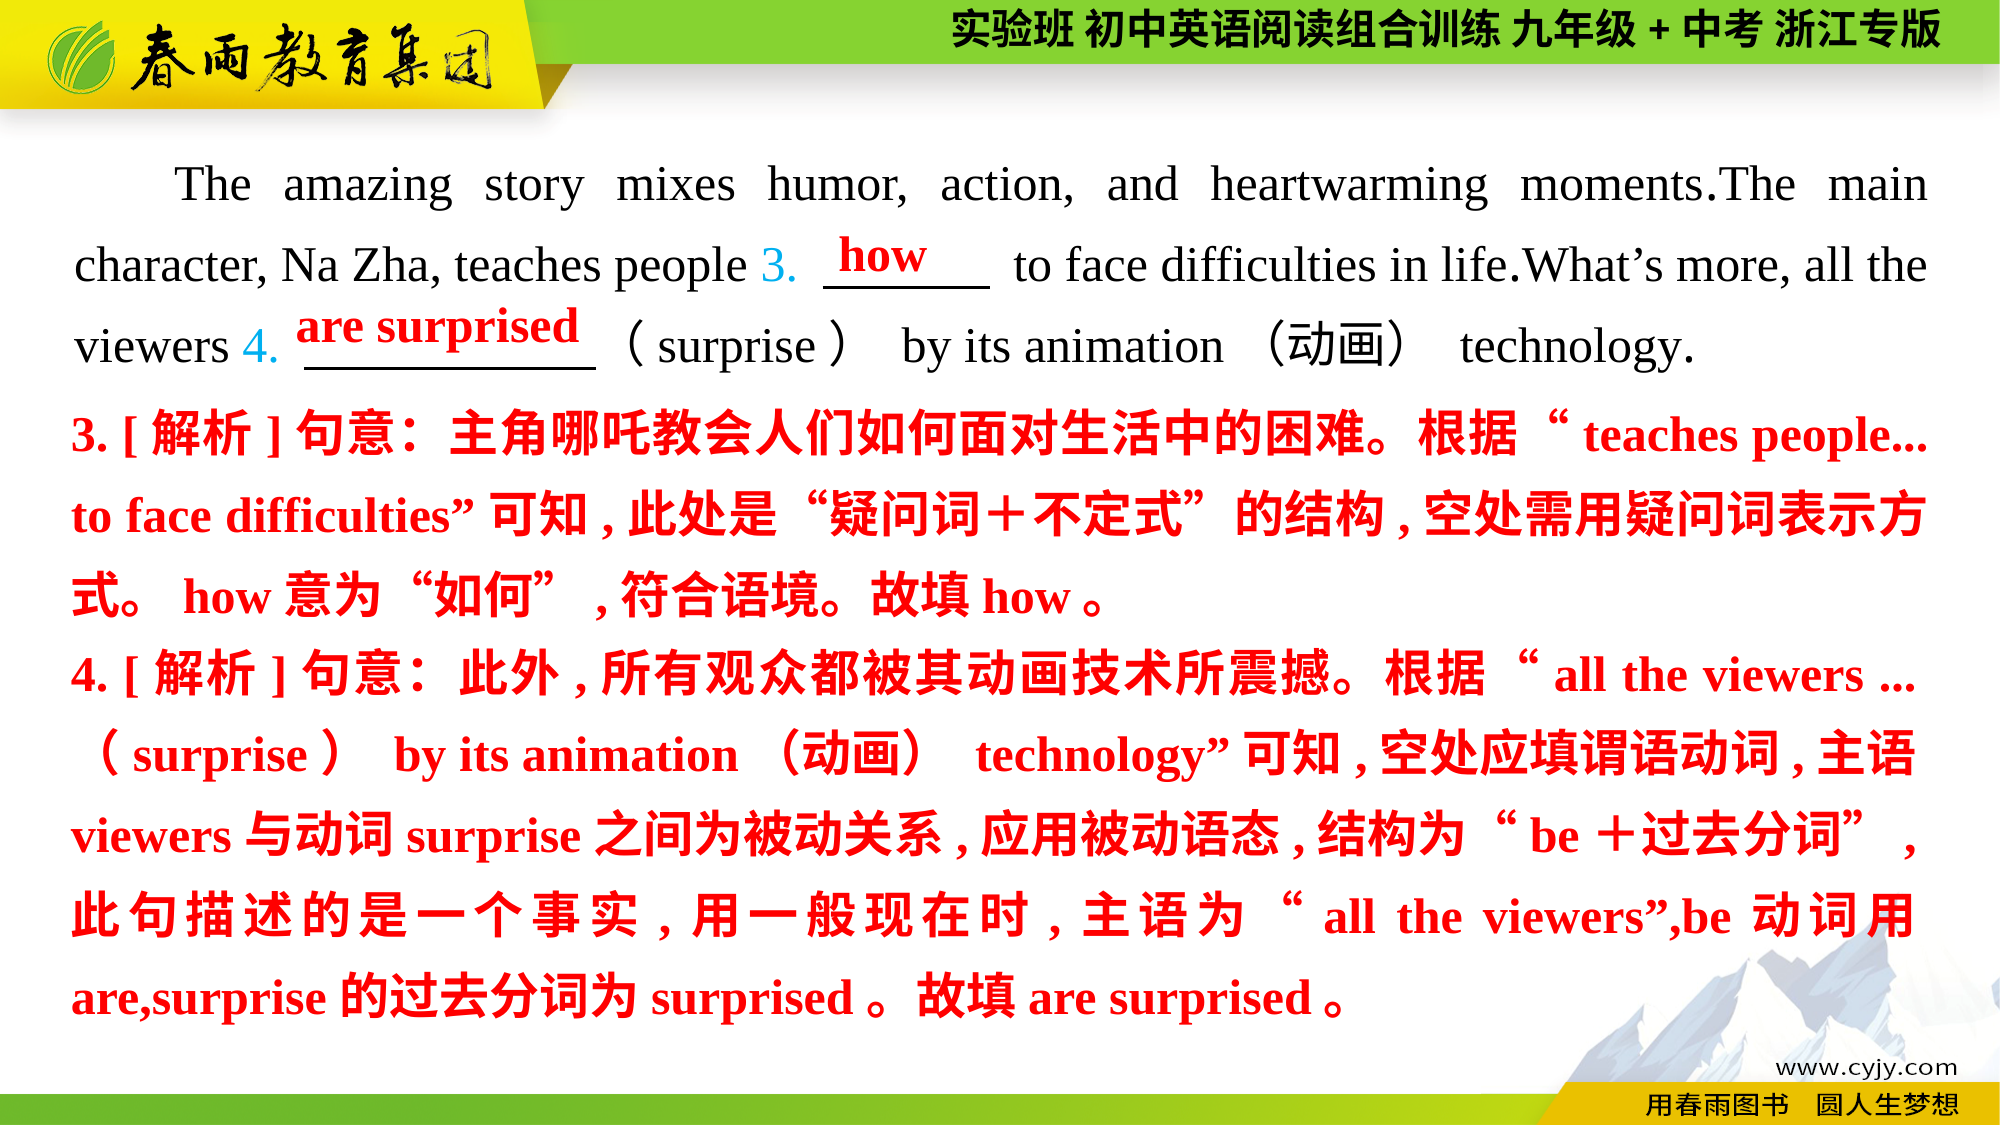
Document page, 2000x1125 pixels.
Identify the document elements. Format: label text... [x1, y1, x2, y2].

picture [0, 0, 2000, 1125]
text_box are surprised [280, 285, 595, 360]
text_box 4. [解析]句意：此外,所有观众都被其动画技术所震撼。根据“all the viewers ...（surprise） by its animation（动画） technology”可知,空处应填谓语动词,主语viewers与动词surprise之间为被动关系,应用被动语态,结构为“be＋过去分词”,此句描述的是一个事实,用一般现在时,主语为“all the viewers”,be动词用are,surprise的过去分词为surprised。故填are surprised。 [56, 612, 1944, 1033]
list The amazing story mixes humor, action, and heartwarming moments.The main character, Na Zha, teaches people 3. to face difficulties in life.What’s more, all the viewers 4. （surprise） by its animation（动画） technology. [59, 122, 1944, 373]
text_box how [823, 213, 942, 289]
text_box 3. [解析]句意：主角哪吒教会人们如何面对生活中的困难。根据“teaches people... to face difficulties”可知,此处是“疑问词＋不定式”的结构,空处需用疑问词表示方式。how意为“如何”,符合语境。故填how。 [56, 373, 1944, 612]
